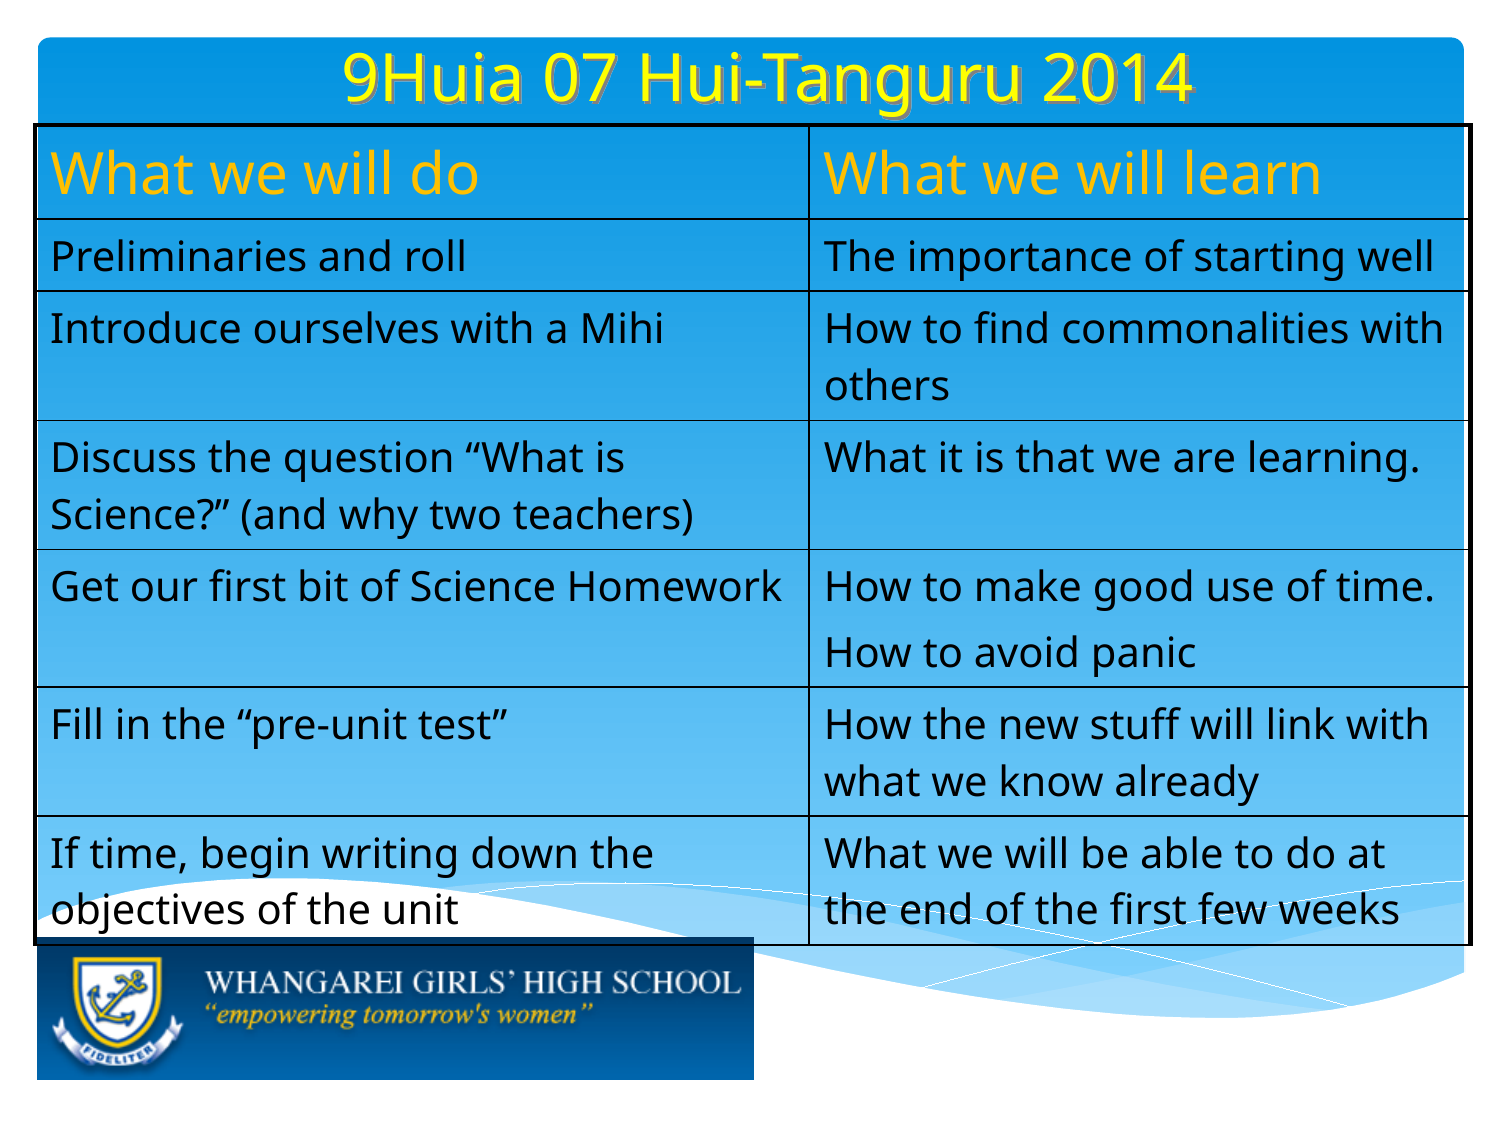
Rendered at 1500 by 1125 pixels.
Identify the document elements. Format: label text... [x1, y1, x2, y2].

text_box 9Huia 07 Hui-Tanguru 2014 [162, 24, 1375, 123]
table_cell How the new stuff will link with what we know already [810, 688, 1468, 815]
table_cell Fill in the “pre-unit test” [37, 688, 808, 815]
table_cell Discuss the question “What is Science?” (and why two teachers) [37, 421, 808, 549]
table_cell The importance of starting well [810, 220, 1468, 290]
picture [37, 937, 754, 1080]
table_header What we will learn [810, 127, 1468, 218]
table_cell How to make good use of time. How to avoid panic [810, 550, 1468, 686]
table_cell What it is that we are learning. [810, 421, 1468, 549]
table_header What we will do [37, 127, 808, 218]
table_cell Preliminaries and roll [37, 220, 808, 290]
table_cell If time, begin writing down the objectives of the unit [37, 817, 808, 944]
table_cell What we will be able to do at the end of the first few weeks [810, 817, 1468, 944]
table_cell Introduce ourselves with a Mihi [37, 292, 808, 420]
table_cell How to find commonalities with others [810, 292, 1468, 420]
table_cell Get our first bit of Science Homework [37, 550, 808, 686]
